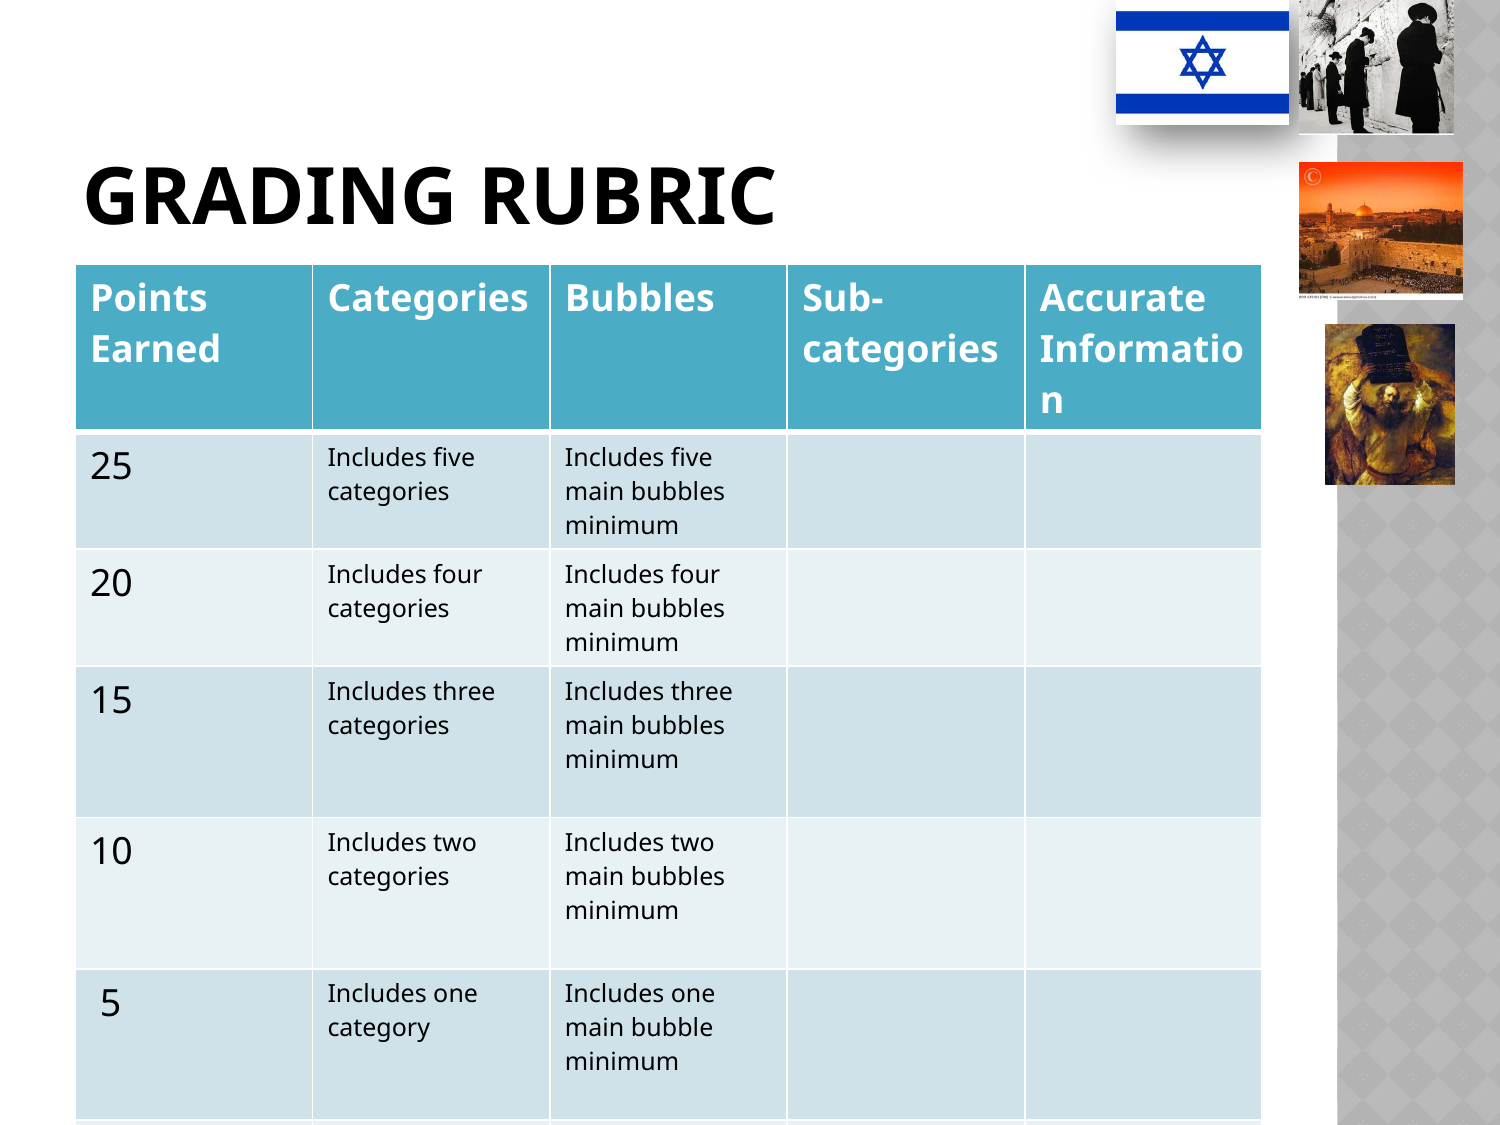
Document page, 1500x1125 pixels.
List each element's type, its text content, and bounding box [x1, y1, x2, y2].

picture [1325, 324, 1455, 485]
table_cell 20 [76, 550, 312, 665]
table_cell [1026, 1121, 1261, 1125]
table_cell Includes three categories [313, 667, 549, 817]
table_cell [788, 970, 1024, 1119]
table_cell [788, 550, 1024, 665]
table_cell Includes zero categories [313, 1121, 549, 1125]
table_header Bubbles [551, 265, 786, 429]
table_cell Includes four main bubbles minimum [551, 550, 786, 665]
table_cell 15 [76, 667, 312, 817]
table_cell Includes three main bubbles minimum [551, 667, 786, 817]
table_cell 5 [76, 970, 312, 1119]
table_cell Includes five categories [313, 435, 549, 548]
picture [1299, 0, 1454, 135]
table_cell Includes two main bubbles minimum [551, 818, 786, 968]
table_cell [788, 667, 1024, 817]
table_cell Includes one category [313, 970, 549, 1119]
table_cell Includes one main bubble minimum [551, 970, 786, 1119]
table_cell [788, 435, 1024, 548]
table_cell Includes zero main bubbles [551, 1121, 786, 1125]
table_header Accurate Information [1026, 265, 1261, 429]
table_cell [1026, 435, 1261, 548]
table_cell Includes five main bubbles minimum [551, 435, 786, 548]
table_cell [788, 1121, 1024, 1125]
table_cell [1026, 667, 1261, 817]
table_cell Includes two categories [313, 818, 549, 968]
title Grading Rubric [75, 52, 1263, 240]
picture [1116, 0, 1289, 125]
table_header Categories [313, 265, 549, 429]
table_cell 25 [76, 435, 312, 548]
picture [1299, 162, 1463, 300]
table_cell [1026, 818, 1261, 968]
table_cell Includes four categories [313, 550, 549, 665]
table_header Points Earned [76, 265, 312, 429]
table_cell 10 [76, 818, 312, 968]
table_cell 0 [76, 1121, 312, 1125]
table_cell [1026, 550, 1261, 665]
table_cell [1026, 970, 1261, 1119]
table_header Sub-categories [788, 265, 1024, 429]
table_cell [788, 818, 1024, 968]
